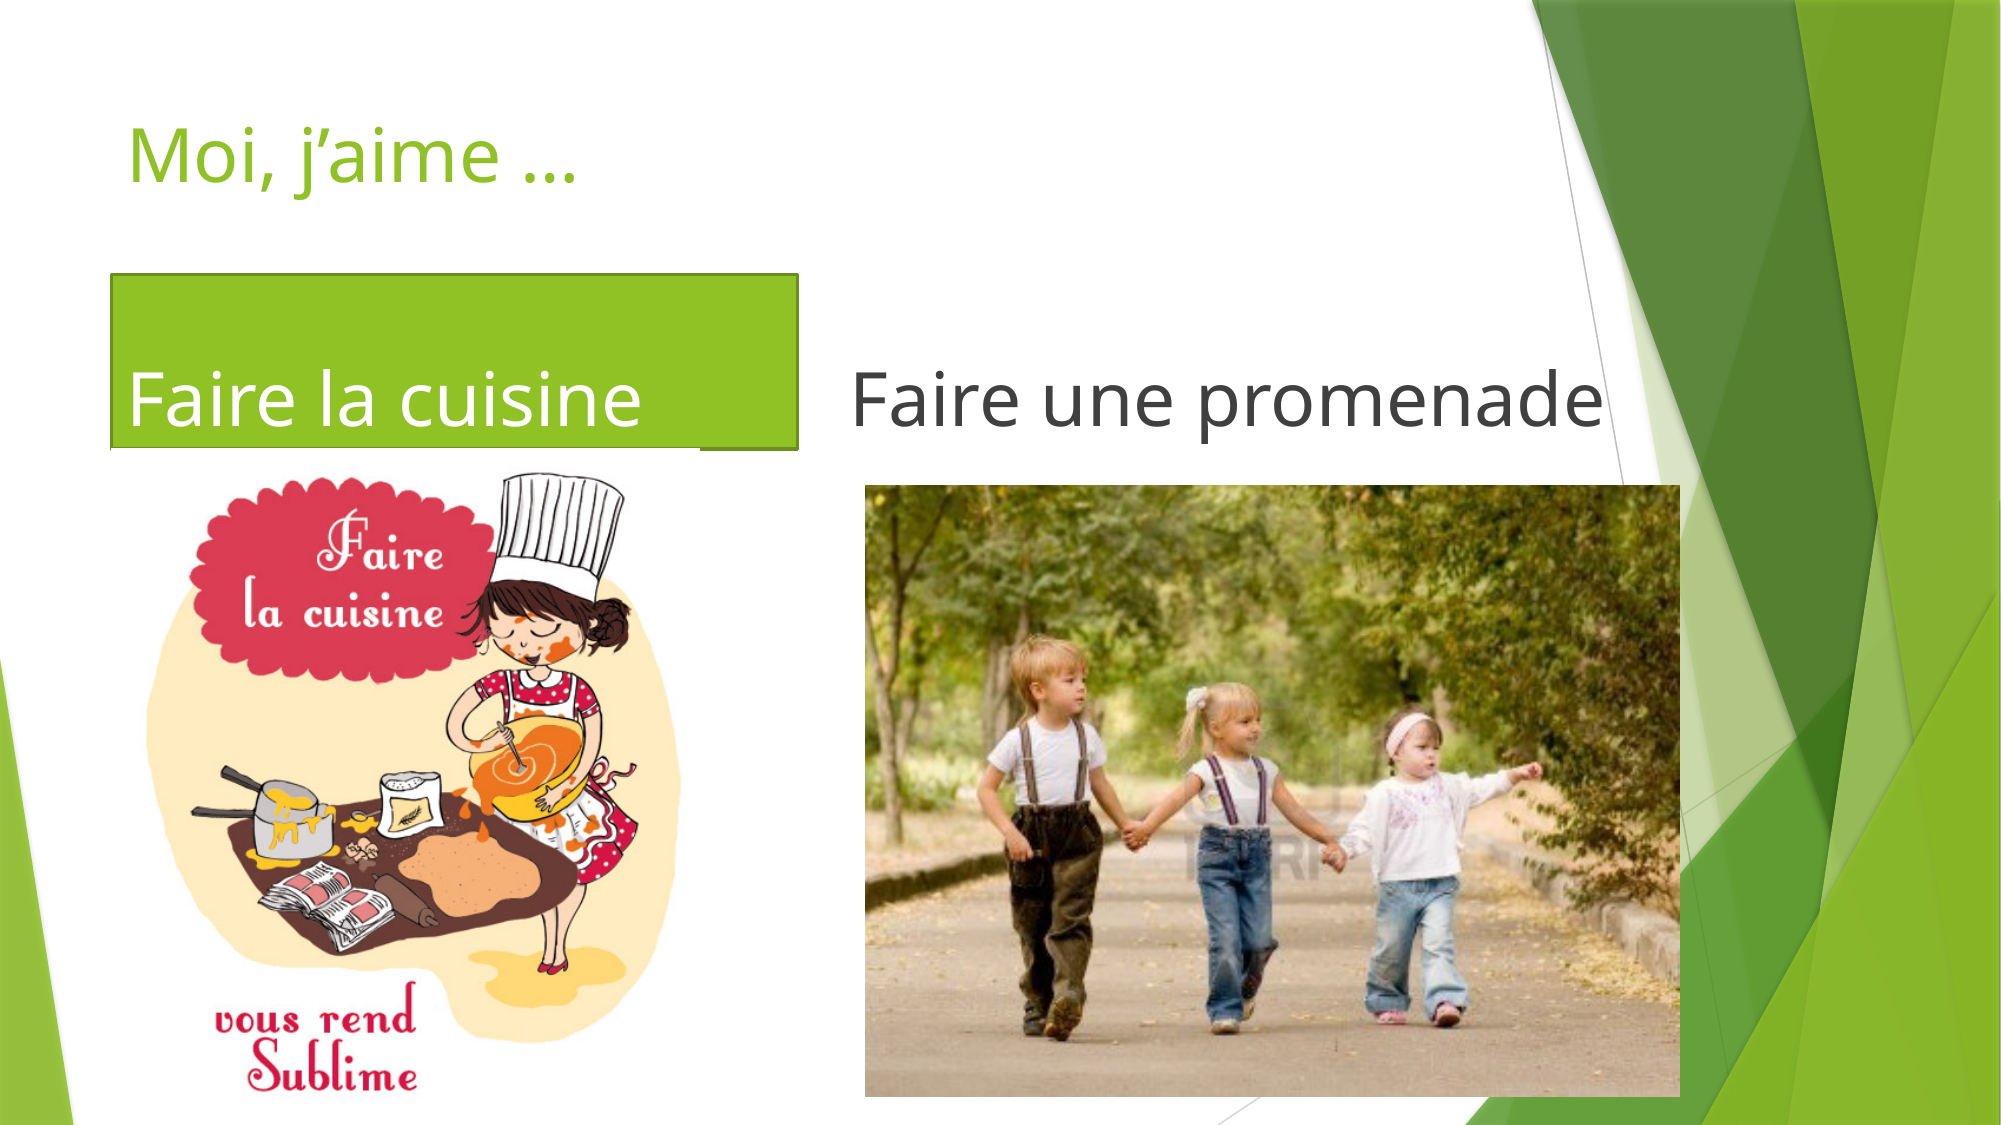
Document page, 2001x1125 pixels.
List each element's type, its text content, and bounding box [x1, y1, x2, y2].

list Faire une promenade [834, 354, 1638, 449]
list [110, 448, 700, 1100]
title Moi, j’aime … [111, 99, 1522, 317]
list Faire la cuisine [110, 273, 799, 451]
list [864, 485, 1681, 1097]
